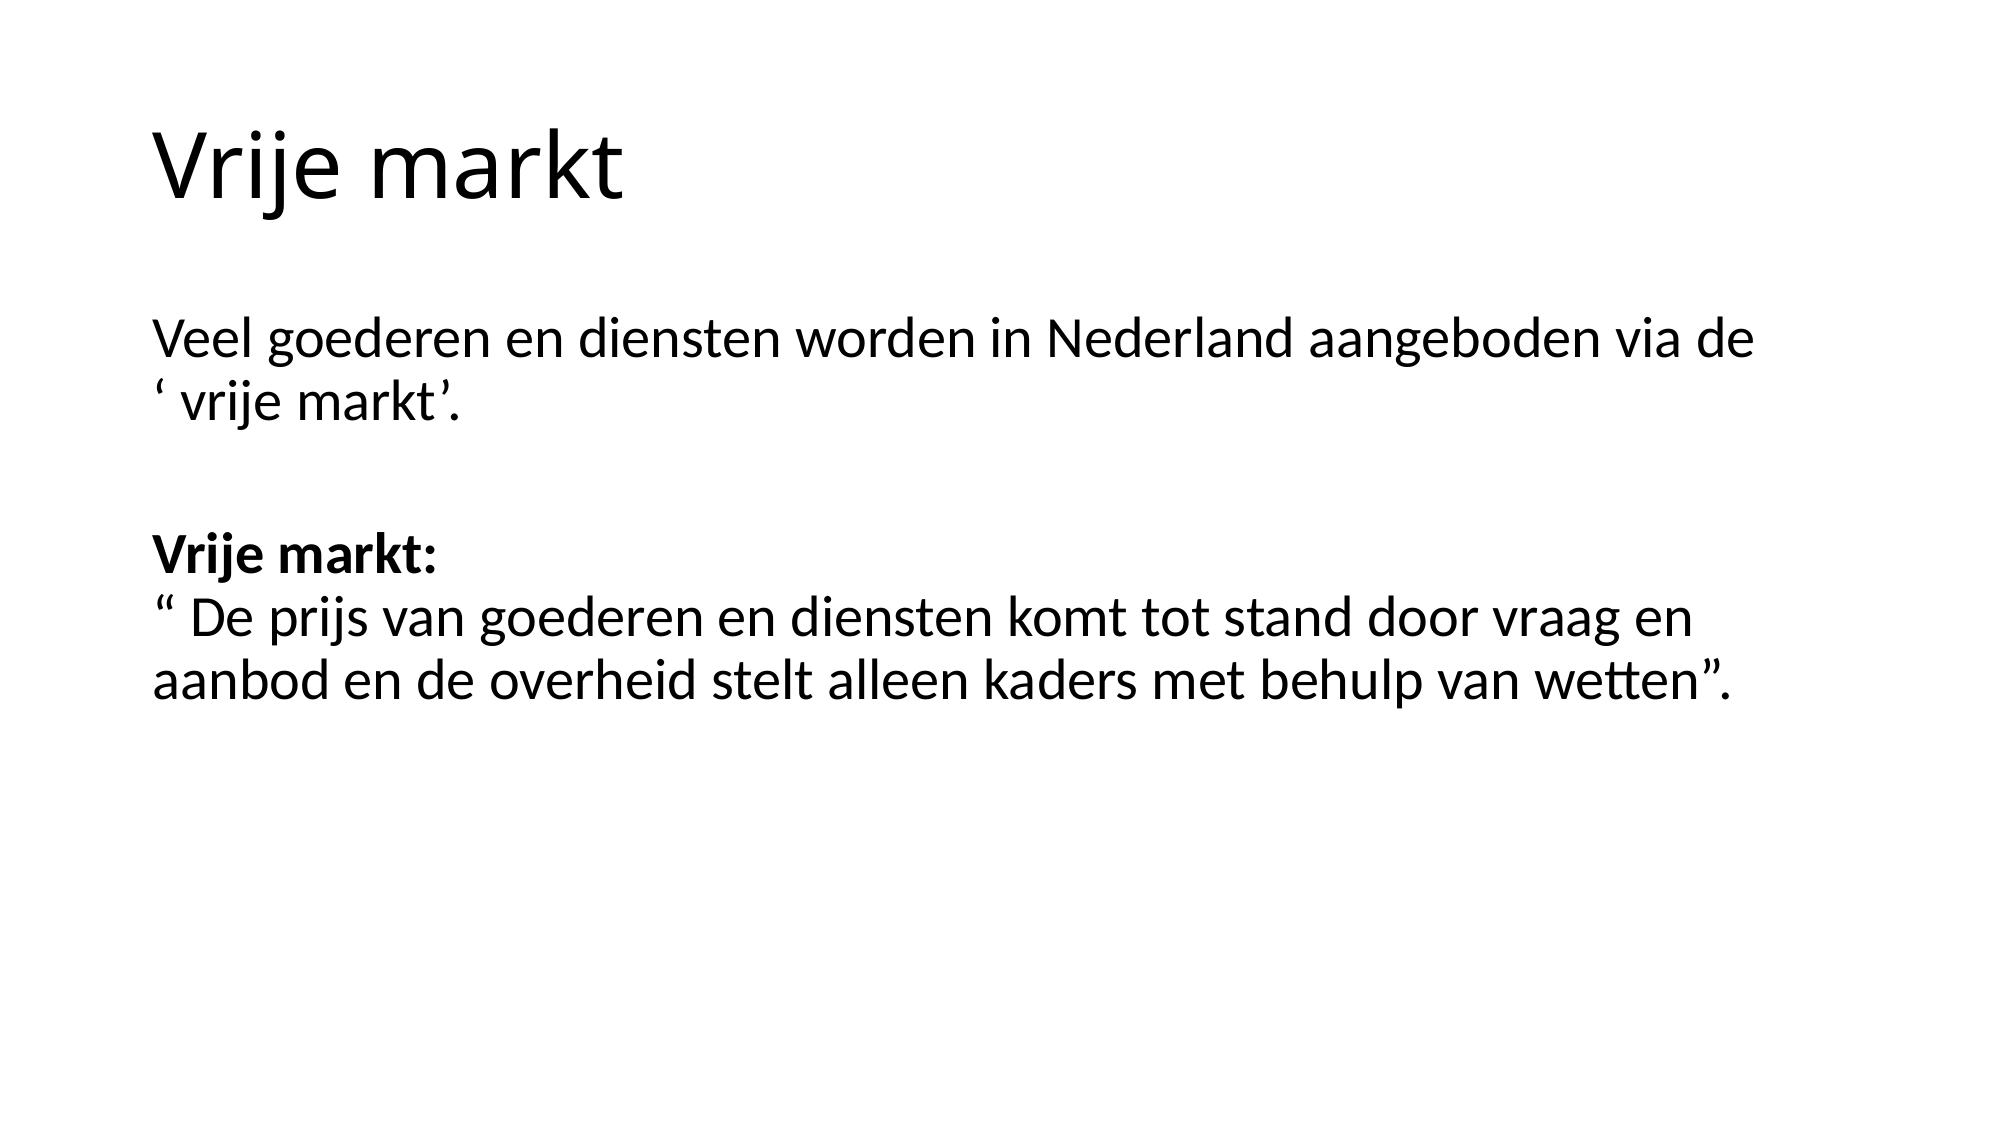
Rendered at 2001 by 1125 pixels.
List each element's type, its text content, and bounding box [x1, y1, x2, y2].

list Veel goederen en diensten worden in Nederland aangeboden via de ‘ vrije markt’. Vrije markt: “ De prijs van goederen en diensten komt tot stand door vraag en aanbod en de overheid stelt alleen kaders met behulp van wetten”. [137, 299, 1863, 1014]
title Vrije markt [137, 59, 1863, 278]
